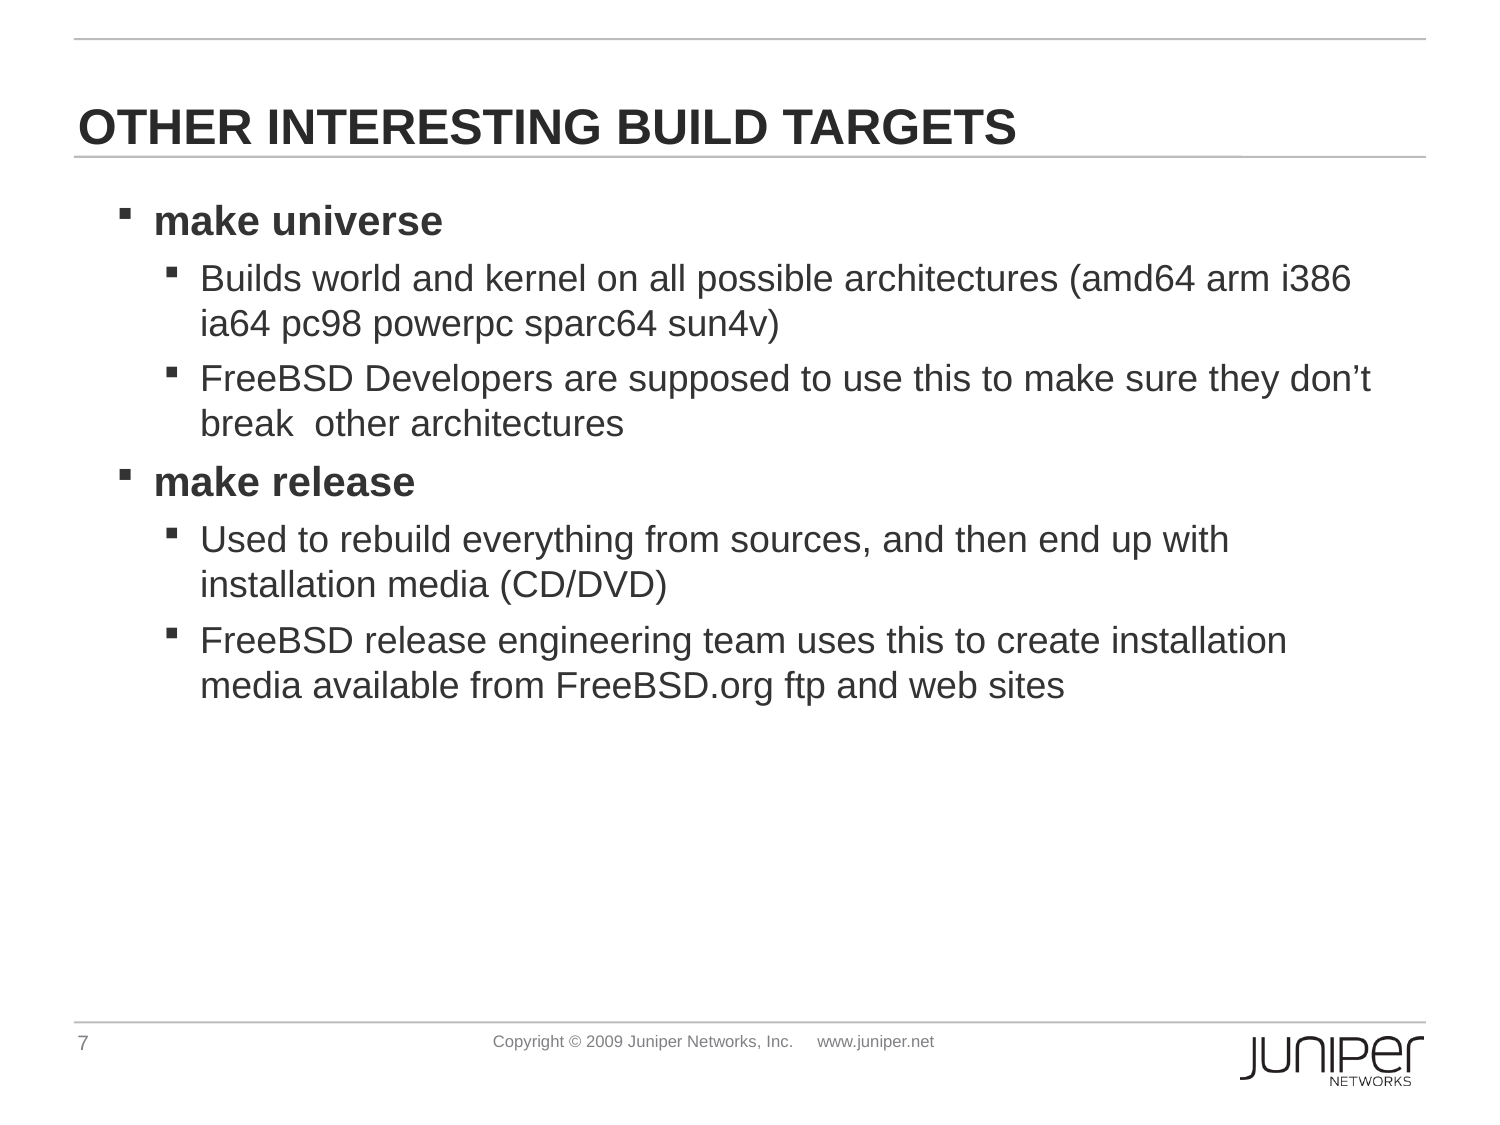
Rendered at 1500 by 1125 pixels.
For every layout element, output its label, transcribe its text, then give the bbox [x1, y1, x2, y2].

picture [1240, 1036, 1424, 1086]
title OTHER interesting build targets [77, 41, 1427, 164]
list make universe Builds world and kernel on all possible architectures (amd64 arm i386 ia64 pc98 powerpc sparc64 sun4v) FreeBSD Developers are supposed to use this to make sure they don’t break other architectures make release Used to rebuild everything from sources, and then end up with installation media (CD/DVD) FreeBSD release engineering team uses this to create installation media available from FreeBSD.org ftp and web sites [60, 186, 1411, 983]
